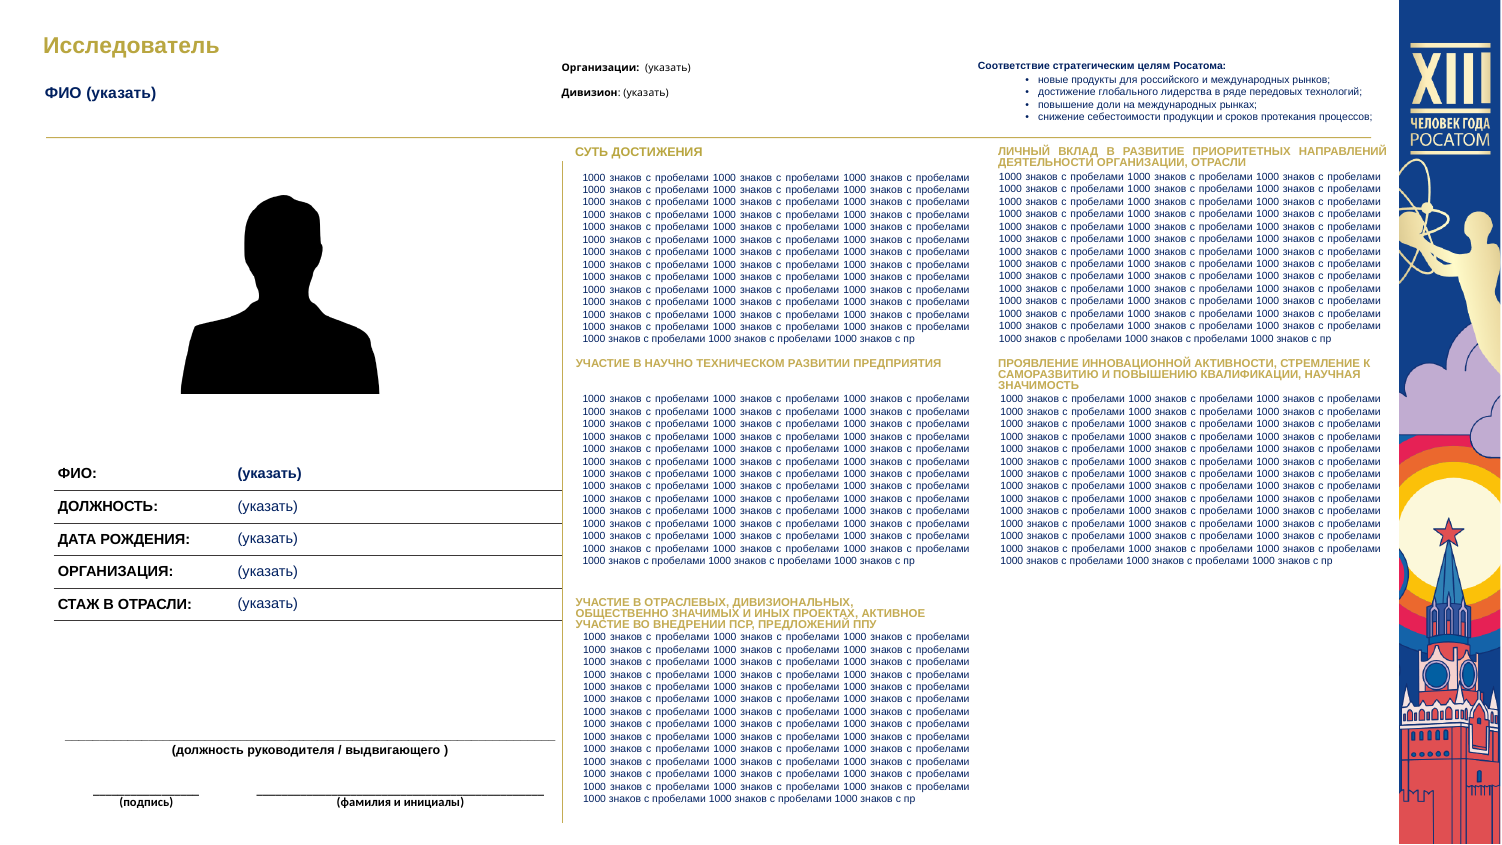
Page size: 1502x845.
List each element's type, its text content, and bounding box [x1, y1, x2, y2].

table_header (указать) [223, 458, 562, 490]
text_box 1000 знаков с пробелами 1000 знаков с пробелами 1000 знаков с пробелами 1000 знаков с пробелами 1000 знаков с пробелами 1000 знаков с пробелами 1000 знаков с пробелами 1000 знаков с пробелами 1000 знаков с пробелами 1000 знаков с пробелами 1000 знаков с пробелами 1000 знаков с пробелами 1000 знаков с пробелами 1000 знаков с пробелами 1000 знаков с пробелами 1000 знаков с пробелами 1000 знаков с пробелами 1000 знаков с пробелами 1000 знаков с пробелами 1000 знаков с пробелами 1000 знаков с пробелами 1000 знаков с пробелами 1000 знаков с пробелами 1000 знаков с пробелами 1000 знаков с пробелами 1000 знаков с пробелами 1000 знаков с пробелами 1000 знаков с пробелами 1000 знаков с пробелами 1000 знаков с пробелами 1000 знаков с пробелами 1000 знаков с пробелами 1000 знаков с пробелами 1000 знаков с пробелами 1000 знаков с пробелами 1000 знаков с пробелами 1000 знаков с пробелами 1000 знаков с пробелами 1000 знаков с пробелами 1000 знаков с пробелами 1000 знаков с пробелами 1000 знаков с пр [568, 622, 986, 813]
text_box ПРОЯВЛЕНИЕ ИННОВАЦИОННОЙ АКТИВНОСТИ, СТРЕМЛЕНИЕ К САМОРАЗВИТИЮ И ПОВЫШЕНИЮ КВАЛИФИКАЦИИ, НАУЧНАЯ ЗНАЧИМОСТЬ [983, 351, 1403, 399]
text_box • новые продукты для российского и международных рынков; • достижение глобального лидерства в ряде передовых технологий; • повышение доли на международных рынках; • снижение себестоимости продукции и сроков протекания процессов; [1010, 65, 1394, 148]
table_cell СТАЖ В ОТРАСЛИ: [54, 589, 223, 620]
text_box 1000 знаков с пробелами 1000 знаков с пробелами 1000 знаков с пробелами 1000 знаков с пробелами 1000 знаков с пробелами 1000 знаков с пробелами 1000 знаков с пробелами 1000 знаков с пробелами 1000 знаков с пробелами 1000 знаков с пробелами 1000 знаков с пробелами 1000 знаков с пробелами 1000 знаков с пробелами 1000 знаков с пробелами 1000 знаков с пробелами 1000 знаков с пробелами 1000 знаков с пробелами 1000 знаков с пробелами 1000 знаков с пробелами 1000 знаков с пробелами 1000 знаков с пробелами 1000 знаков с пробелами 1000 знаков с пробелами 1000 знаков с пробелами 1000 знаков с пробелами 1000 знаков с пробелами 1000 знаков с пробелами 1000 знаков с пробелами 1000 знаков с пробелами 1000 знаков с пробелами 1000 знаков с пробелами 1000 знаков с пробелами 1000 знаков с пробелами 1000 знаков с пробелами 1000 знаков с пробелами 1000 знаков с пробелами 1000 знаков с пробелами 1000 знаков с пробелами 1000 знаков с пробелами 1000 знаков с пробелами 1000 знаков с пробелами 1000 знаков с пр [567, 163, 986, 353]
text_box 1000 знаков с пробелами 1000 знаков с пробелами 1000 знаков с пробелами 1000 знаков с пробелами 1000 знаков с пробелами 1000 знаков с пробелами 1000 знаков с пробелами 1000 знаков с пробелами 1000 знаков с пробелами 1000 знаков с пробелами 1000 знаков с пробелами 1000 знаков с пробелами 1000 знаков с пробелами 1000 знаков с пробелами 1000 знаков с пробелами 1000 знаков с пробелами 1000 знаков с пробелами 1000 знаков с пробелами 1000 знаков с пробелами 1000 знаков с пробелами 1000 знаков с пробелами 1000 знаков с пробелами 1000 знаков с пробелами 1000 знаков с пробелами 1000 знаков с пробелами 1000 знаков с пробелами 1000 знаков с пробелами 1000 знаков с пробелами 1000 знаков с пробелами 1000 знаков с пробелами 1000 знаков с пробелами 1000 знаков с пробелами 1000 знаков с пробелами 1000 знаков с пробелами 1000 знаков с пробелами 1000 знаков с пробелами 1000 знаков с пробелами 1000 знаков с пробелами 1000 знаков с пробелами 1000 знаков с пробелами 1000 знаков с пробелами 1000 знаков с пр [984, 162, 1397, 352]
text_box 1000 знаков с пробелами 1000 знаков с пробелами 1000 знаков с пробелами 1000 знаков с пробелами 1000 знаков с пробелами 1000 знаков с пробелами 1000 знаков с пробелами 1000 знаков с пробелами 1000 знаков с пробелами 1000 знаков с пробелами 1000 знаков с пробелами 1000 знаков с пробелами 1000 знаков с пробелами 1000 знаков с пробелами 1000 знаков с пробелами 1000 знаков с пробелами 1000 знаков с пробелами 1000 знаков с пробелами 1000 знаков с пробелами 1000 знаков с пробелами 1000 знаков с пробелами 1000 знаков с пробелами 1000 знаков с пробелами 1000 знаков с пробелами 1000 знаков с пробелами 1000 знаков с пробелами 1000 знаков с пробелами 1000 знаков с пробелами 1000 знаков с пробелами 1000 знаков с пробелами 1000 знаков с пробелами 1000 знаков с пробелами 1000 знаков с пробелами 1000 знаков с пробелами 1000 знаков с пробелами 1000 знаков с пробелами 1000 знаков с пробелами 1000 знаков с пробелами 1000 знаков с пробелами 1000 знаков с пробелами 1000 знаков с пробелами 1000 знаков с пр [985, 384, 1397, 575]
text_box Соответствие стратегическим целям Росатома: [963, 52, 1242, 80]
table_header СУТЬ ДОСТИЖЕНИЯ [567, 138, 984, 163]
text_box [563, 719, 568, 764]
picture [0, 0, 1501, 844]
table_header _________________ (подпись) [54, 777, 239, 822]
table_cell ДОЛЖНОСТЬ: [54, 491, 223, 523]
table_header ФИО: [54, 458, 223, 490]
table_cell (указать) [223, 491, 562, 523]
text_box УЧАСТИЕ В НАУЧНО ТЕХНИЧЕСКОМ РАЗВИТИИ ПРЕДПРИЯТИЯ [563, 351, 980, 378]
text_box Организации: (указать) Дивизион: (указать) [561, 60, 1010, 111]
text_box 1000 знаков с пробелами 1000 знаков с пробелами 1000 знаков с пробелами 1000 знаков с пробелами 1000 знаков с пробелами 1000 знаков с пробелами 1000 знаков с пробелами 1000 знаков с пробелами 1000 знаков с пробелами 1000 знаков с пробелами 1000 знаков с пробелами 1000 знаков с пробелами 1000 знаков с пробелами 1000 знаков с пробелами 1000 знаков с пробелами 1000 знаков с пробелами 1000 знаков с пробелами 1000 знаков с пробелами 1000 знаков с пробелами 1000 знаков с пробелами 1000 знаков с пробелами 1000 знаков с пробелами 1000 знаков с пробелами 1000 знаков с пробелами 1000 знаков с пробелами 1000 знаков с пробелами 1000 знаков с пробелами 1000 знаков с пробелами 1000 знаков с пробелами 1000 знаков с пробелами 1000 знаков с пробелами 1000 знаков с пробелами 1000 знаков с пробелами 1000 знаков с пробелами 1000 знаков с пробелами 1000 знаков с пробелами 1000 знаков с пробелами 1000 знаков с пробелами 1000 знаков с пробелами 1000 знаков с пробелами 1000 знаков с пробелами 1000 знаков с пр [567, 384, 985, 575]
table_header ______________________________________________ (фамилия и инициалы) [239, 777, 562, 822]
table_cell ОРГАНИЗАЦИЯ: [54, 556, 223, 588]
text_box ______________________________________________________________________ (должность руководителя / выдвигающего ) [46, 719, 562, 764]
table_cell (указать) [223, 524, 562, 555]
text_box Исследователь [28, 23, 1402, 66]
table_cell ДАТА РОЖДЕНИЯ: [54, 524, 223, 555]
text_box [180, 195, 380, 395]
text_box ЛИЧНЫЙ ВКЛАД В РАЗВИТИЕ ПРИОРИТЕТНЫХ НАПРАВЛЕНИЙ ДЕЯТЕЛЬНОСТИ ОРГАНИЗАЦИИ, ОТРАСЛИ [984, 139, 1403, 176]
table_cell (указать) [223, 556, 562, 588]
table_cell (указать) [223, 589, 562, 620]
text_box УЧАСТИЕ В ОТРАСЛЕВЫХ, ДИВИЗИОНАЛЬНЫХ, ОБЩЕСТВЕННО ЗНАЧИМЫХ И ИНЫХ ПРОЕКТАХ, АКТИВНОЕ УЧАСТИЕ ВО ВНЕДРЕНИИ ПСР, ПРЕДЛОЖЕНИЙ ППУ [563, 587, 986, 638]
text_box ФИО (указать) [30, 79, 550, 110]
